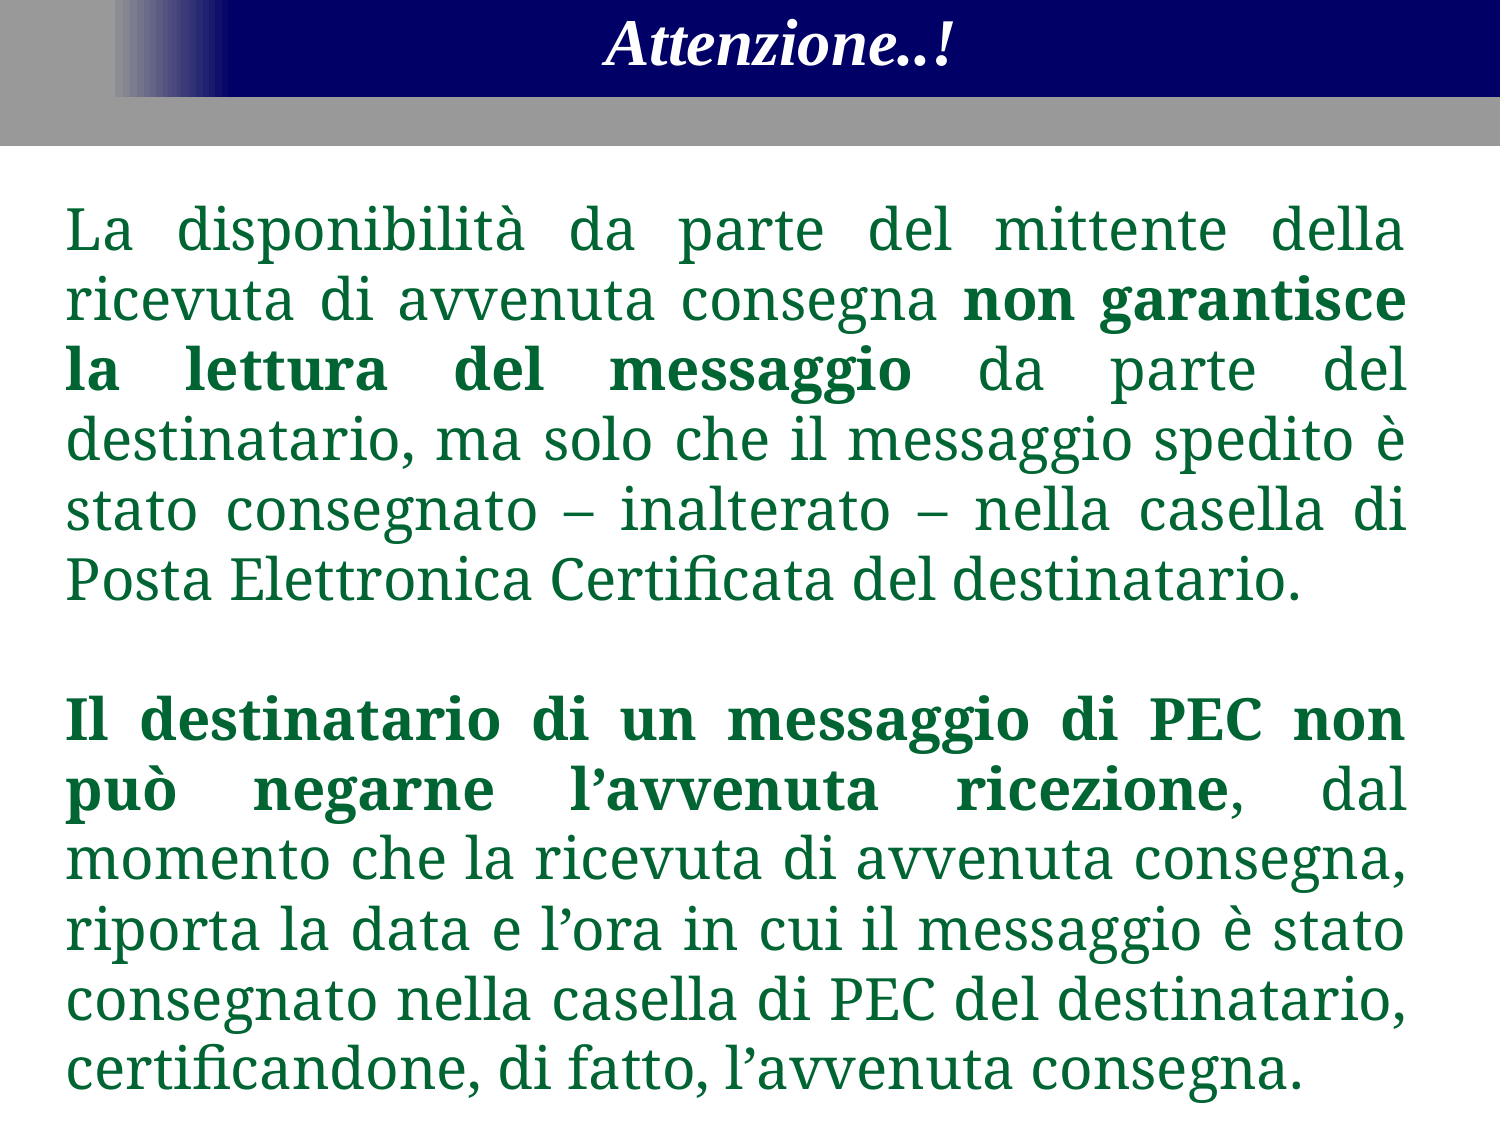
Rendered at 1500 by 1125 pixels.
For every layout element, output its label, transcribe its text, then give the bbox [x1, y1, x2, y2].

picture [0, 0, 1500, 1125]
text_box La disponibilità da parte del mittente della ricevuta di avvenuta consegna non garantisce la lettura del messaggio da parte del destinatario, ma solo che il messaggio spedito è stato consegnato – inalterato – nella casella di Posta Elettronica Certificata del destinatario. Il destinatario di un messaggio di PEC non può negarne l’avvenuta ricezione, dal momento che la ricevuta di avvenuta consegna, riporta la data e l’ora in cui il messaggio è stato consegnato nella casella di PEC del destinatario, certificandone, di fatto, l’avvenuta consegna. [51, 184, 1423, 1109]
text_box Attenzione..! [93, 0, 1500, 129]
